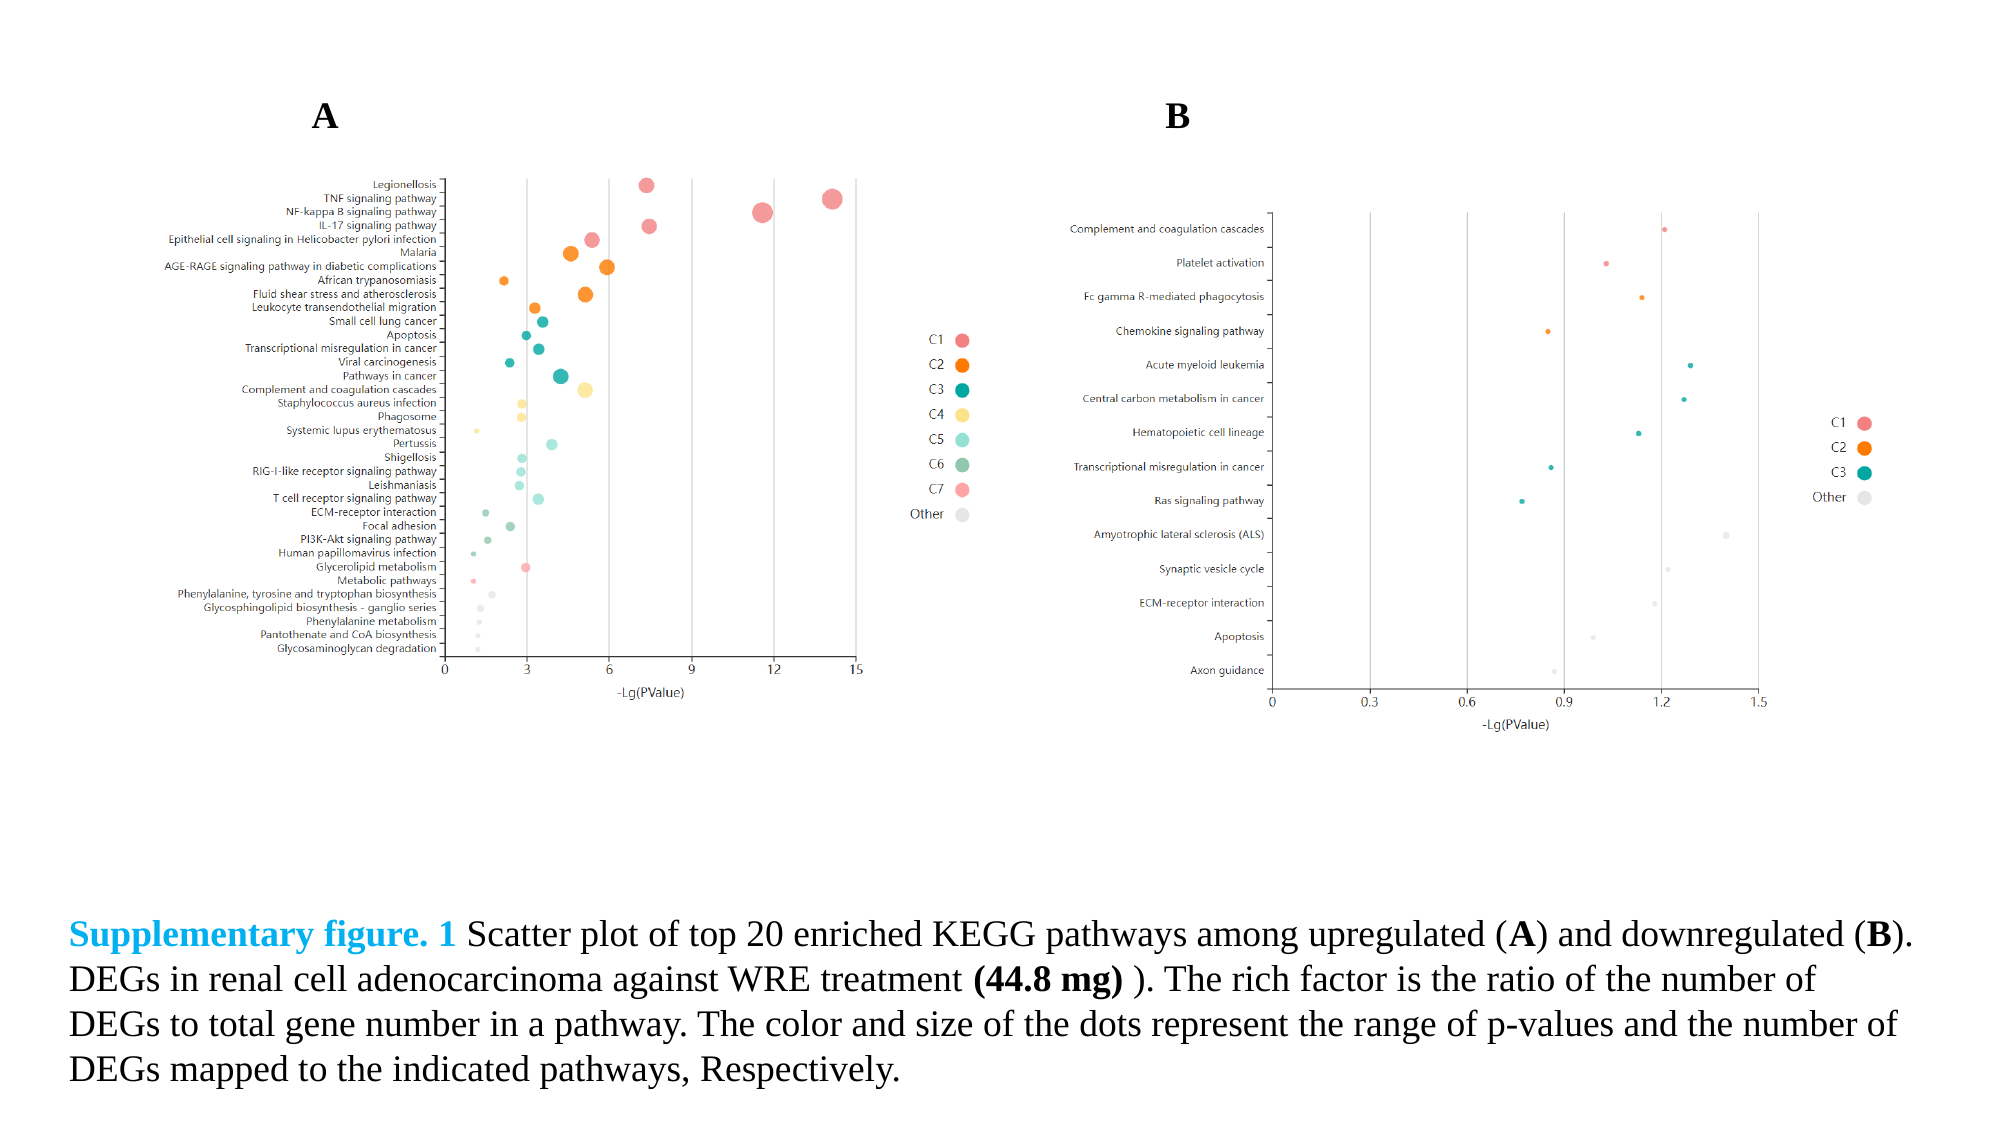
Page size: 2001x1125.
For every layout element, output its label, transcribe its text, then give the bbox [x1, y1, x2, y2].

picture [154, 160, 992, 714]
picture [1040, 184, 1900, 735]
text_box A [296, 83, 417, 143]
text_box B [1150, 83, 1271, 143]
text_box Supplementary figure. 1 Scatter plot of top 20 enriched KEGG pathways among upregulated (A) and downregulated (B). DEGs in renal cell adenocarcinoma against WRE treatment (44.8 mg) ). The rich factor is the ratio of the number of DEGs to total gene number in a pathway. The color and size of the dots represent the range of p-values and the number of DEGs mapped to the indicated pathways, Respectively. [54, 901, 1929, 1096]
